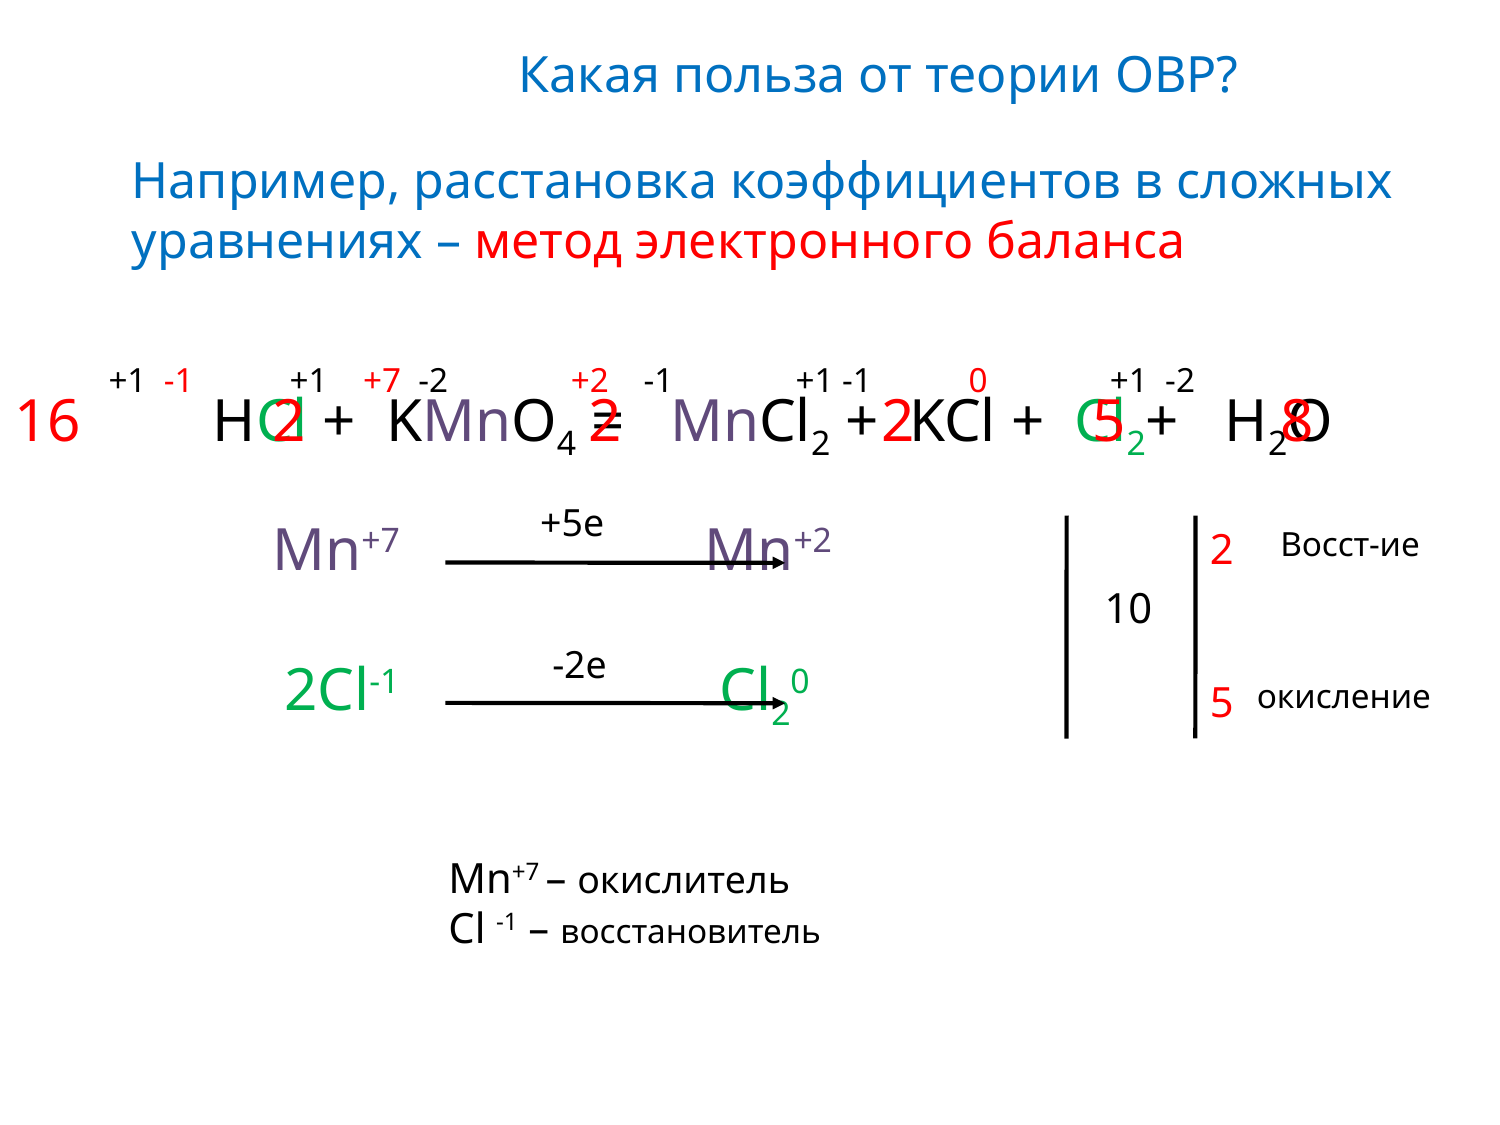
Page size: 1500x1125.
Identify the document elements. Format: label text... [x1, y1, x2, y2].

text_box 5 [1195, 667, 1289, 734]
text_box Mn+7 – окислитель Сl -1 – восстановитель [433, 843, 1078, 960]
text_box +1 -1 +1 +7 -2 +2 -1 +1 -1 0 +1 -2 [93, 351, 1465, 407]
text_box 2 [867, 375, 961, 461]
text_box -2е [537, 633, 691, 694]
text_box 8 [1265, 375, 1360, 461]
text_box 2Cl-1 Cl20 [269, 644, 1055, 740]
text_box HCl + KMnO4 = MnCl2 + KCl + Cl2+ H2O [0, 375, 1500, 471]
text_box Какая польза от теории ОВР? [503, 35, 1454, 111]
text_box Например, расстановка коэффициентов в сложных уравнениях – метод электронного баланса [117, 140, 1430, 276]
text_box 5 [1078, 375, 1172, 461]
text_box 10 [1089, 574, 1184, 640]
text_box 2 [574, 375, 668, 461]
text_box +5е [525, 491, 703, 552]
text_box 2 [1195, 515, 1289, 581]
text_box 16 [0, 375, 116, 461]
text_box Восст-ие [1265, 515, 1500, 571]
text_box Mn+7 Mn+2 [257, 503, 1043, 590]
text_box 2 [257, 375, 352, 461]
text_box окисление [1242, 667, 1500, 724]
